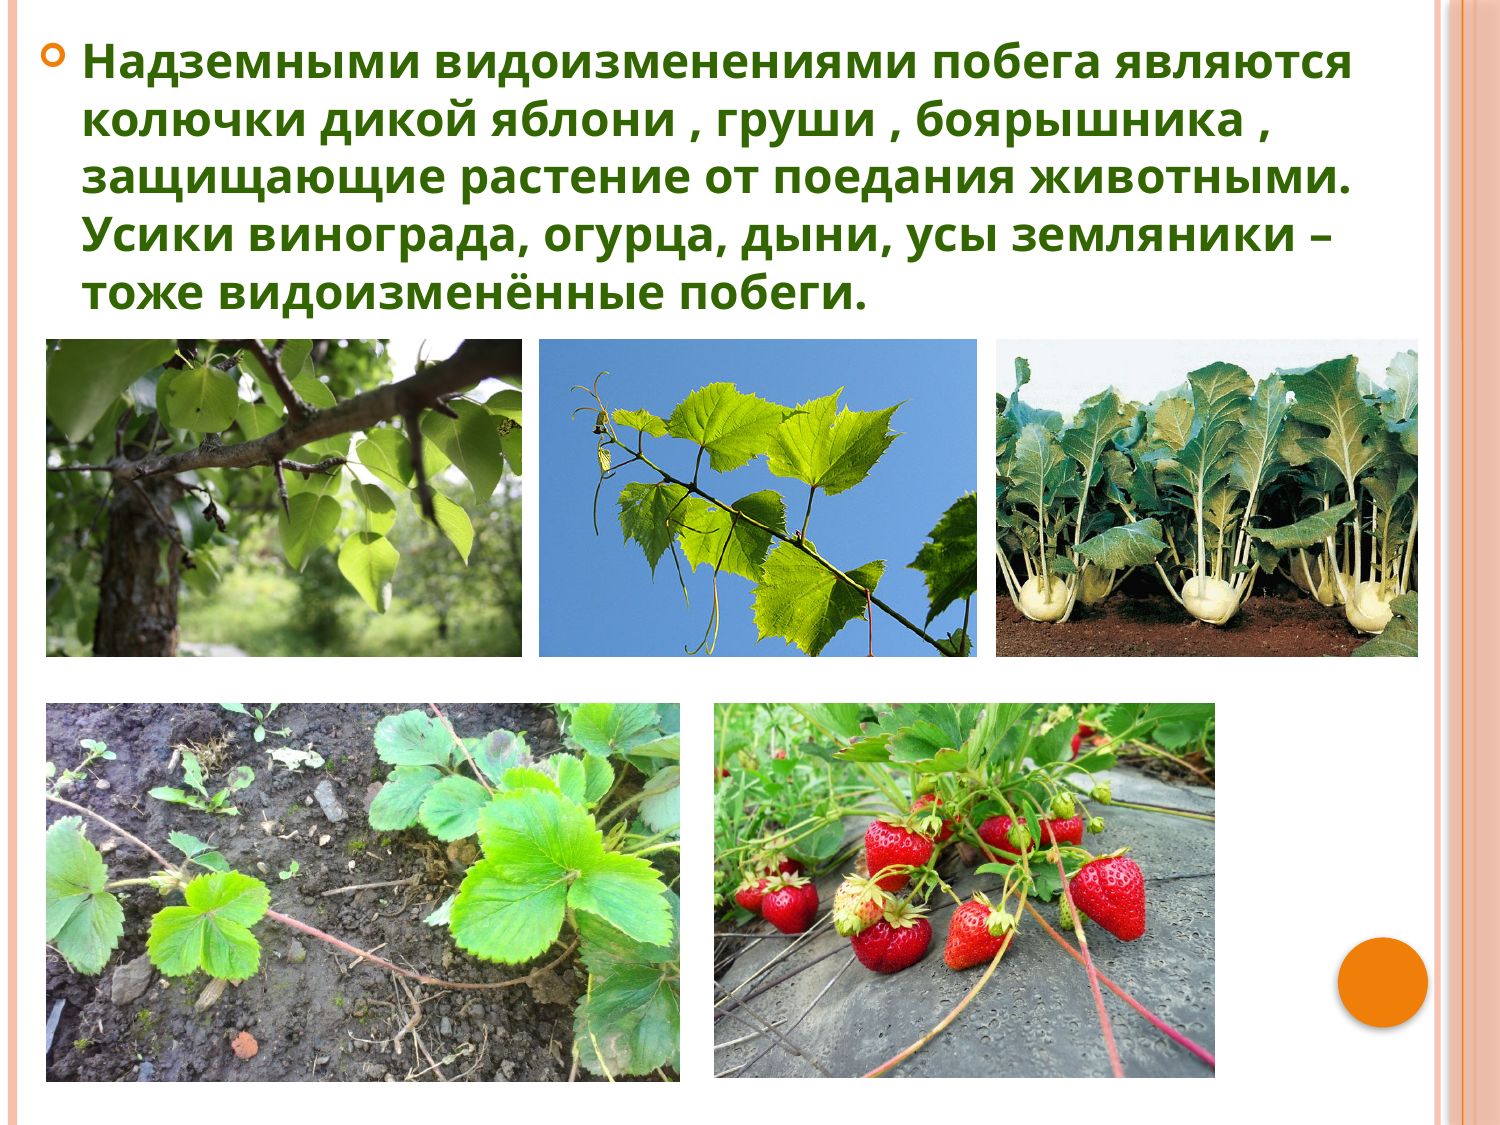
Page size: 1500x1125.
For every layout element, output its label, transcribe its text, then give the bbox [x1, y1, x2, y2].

picture [538, 339, 977, 657]
picture [46, 702, 681, 1083]
picture [714, 702, 1216, 1079]
list Надземными видоизменениями побега являются колючки дикой яблони , груши , боярышника , защищающие растение от поедания животными. Усики винограда, огурца, дыни, усы земляники – тоже видоизменённые побеги. [23, 23, 1430, 329]
picture [995, 339, 1419, 657]
picture [46, 339, 522, 657]
